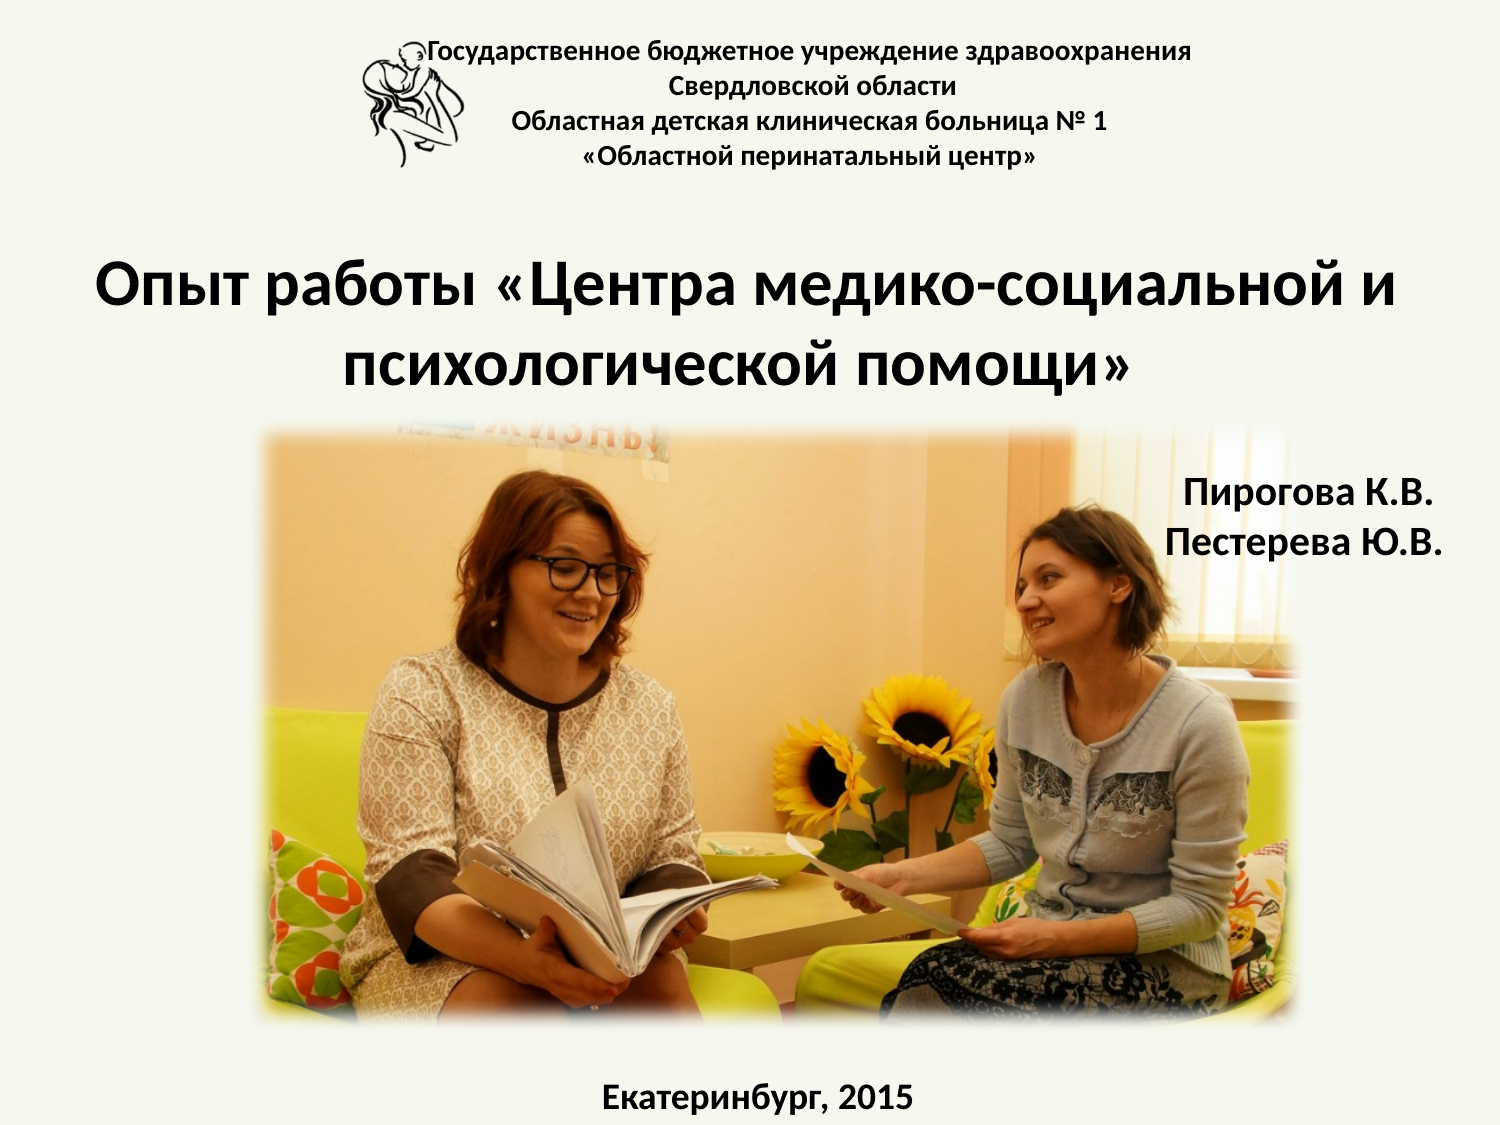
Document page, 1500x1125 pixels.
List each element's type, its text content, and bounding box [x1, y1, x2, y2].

text_box Екатеринбург, 2015 [587, 1064, 965, 1124]
picture [247, 416, 1305, 1032]
text_box Опыт работы «Центра медико-социальной и психологической помощи» [35, 231, 1460, 407]
text_box Государственное бюджетное учреждение здравоохранения Свердловской области Областная детская клиническая больница № 1 «Областной перинатальный центр» [172, 23, 1448, 179]
picture [353, 36, 473, 168]
text_box Пирогова К.В. Пестерева Ю.В. [1309, 456, 1460, 571]
